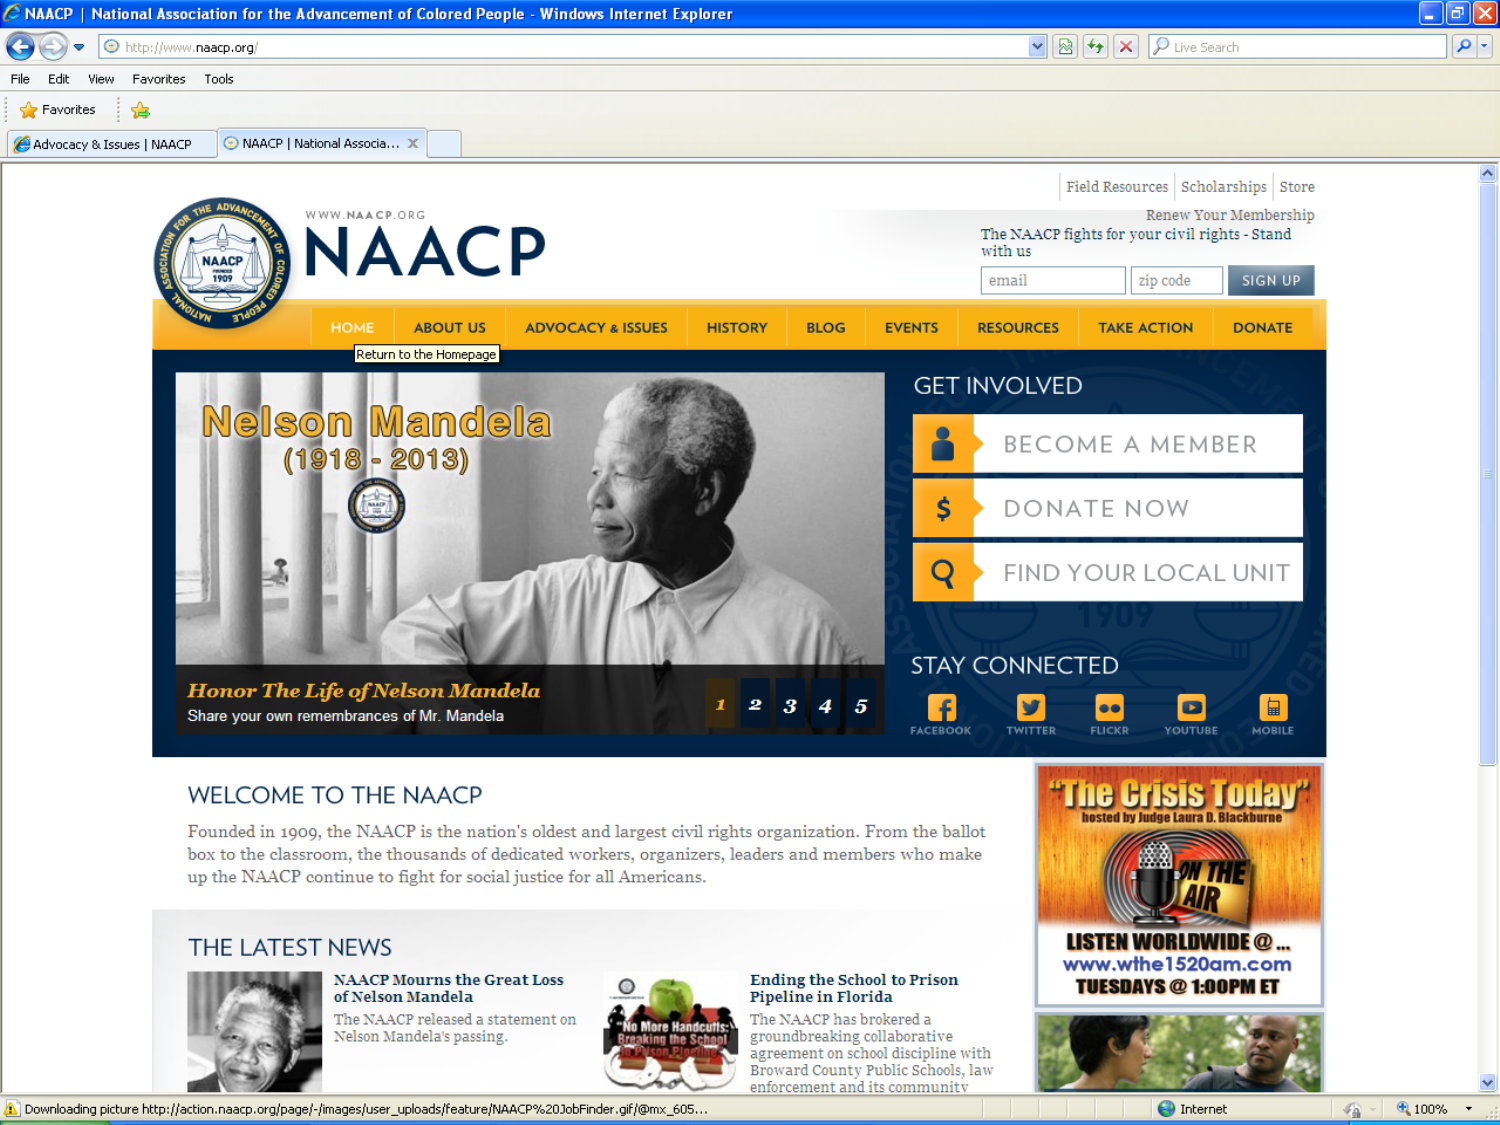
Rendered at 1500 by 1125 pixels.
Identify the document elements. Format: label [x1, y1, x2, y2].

list [0, 0, 1500, 1125]
